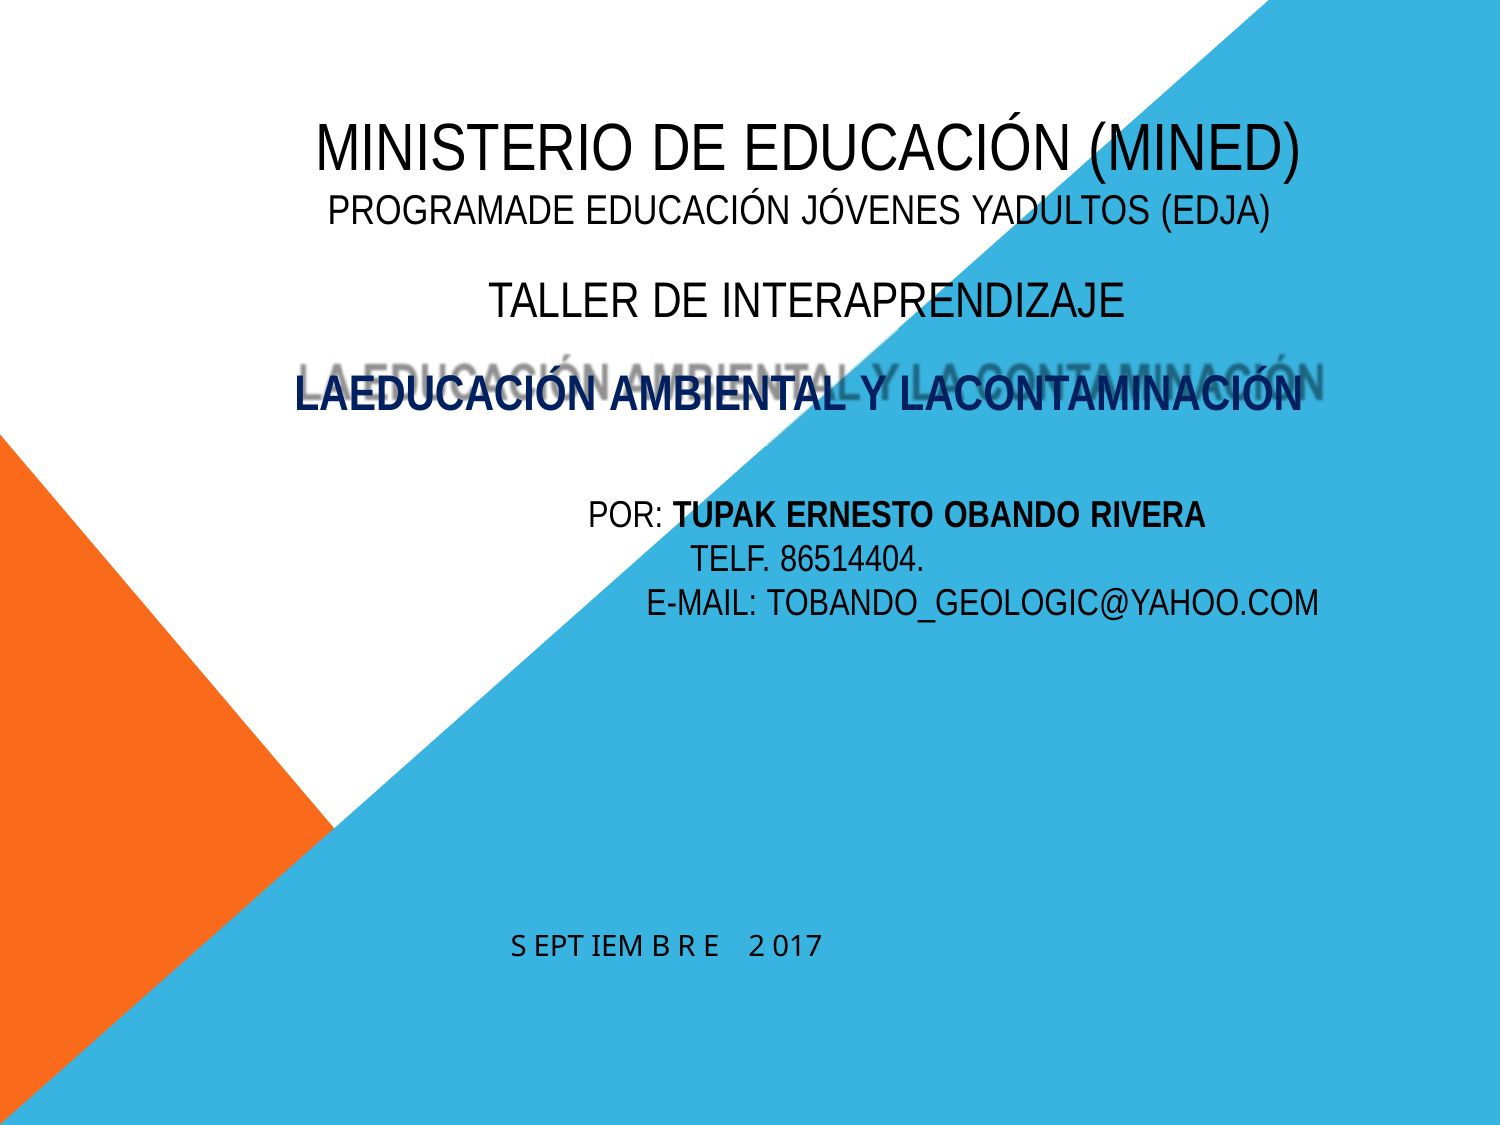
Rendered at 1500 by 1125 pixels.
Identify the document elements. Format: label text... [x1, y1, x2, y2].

text_box [0, 432, 334, 1120]
picture [262, 328, 1359, 447]
text_box [0, 0, 1500, 1125]
text_box MINISTERIO DE EDUCACIÓN (MINED) PROGRAMADE EDUCACIÓN JÓVENES YADULTOS (EDJA) TALLER DE INTERAPRENDIZAJE LAEDUCACIÓN AMBIENTAL Y LACONTAMINACIÓN POR: TUPAK ERNESTO OBANDO RIVERA TELF. 86514404. E-MAIL: TOBANDO_GEOLOGIC@YAHOO.COM [294, 108, 1321, 327]
text_box [0, 0, 1264, 824]
text_box MINISTERIO DE EDUCACIÓN (MINED) PROGRAMADE EDUCACIÓN JÓVENES YADULTOS (EDJA) TALLER DE INTERAPRENDIZAJE LAEDUCACIÓN AMBIENTAL Y LACONTAMINACIÓN POR: TUPAK ERNESTO OBANDO RIVERA TELF. 86514404. E-MAIL: TOBANDO_GEOLOGIC@YAHOO.COM [294, 454, 1321, 631]
text_box S EPT IEM B R E 2 017 [510, 931, 823, 970]
